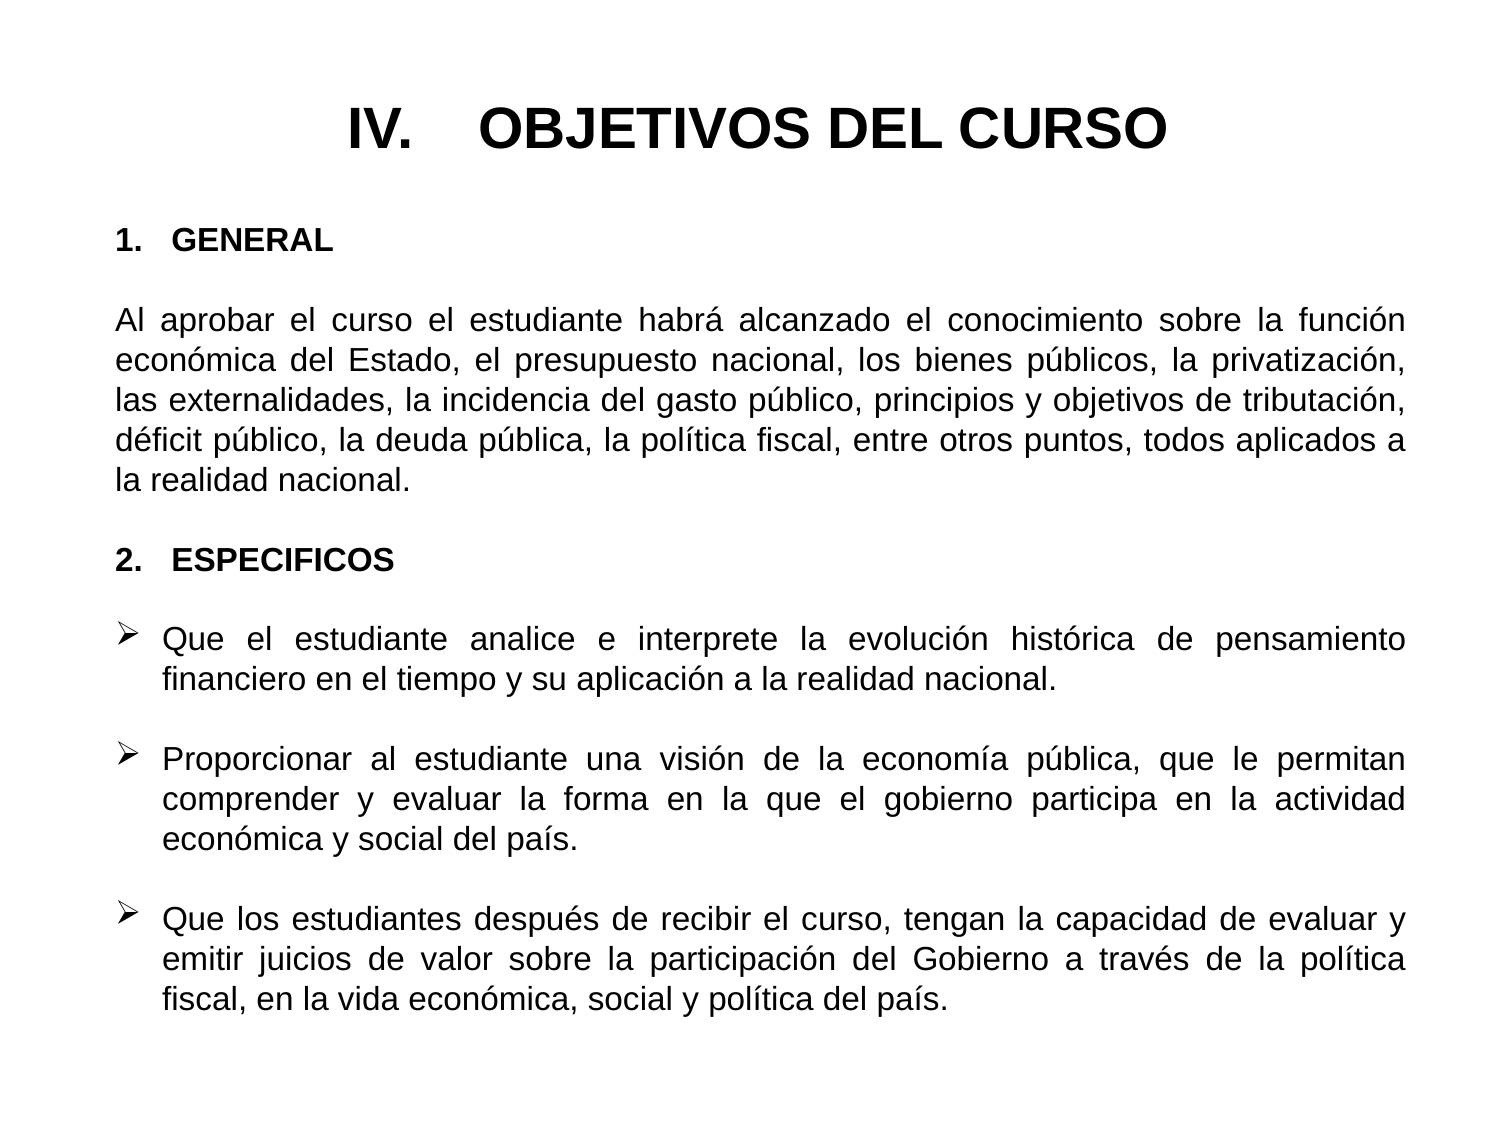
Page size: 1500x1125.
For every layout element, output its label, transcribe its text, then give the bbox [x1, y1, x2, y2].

title IV. OBJETIVOS DEL CURSO [146, 53, 1372, 197]
text_box GENERAL Al aprobar el curso el estudiante habrá alcanzado el conocimiento sobre la función económica del Estado, el presupuesto nacional, los bienes públicos, la privatización, las externalidades, la incidencia del gasto público, principios y objetivos de tributación, déficit público, la deuda pública, la política fiscal, entre otros puntos, todos aplicados a la realidad nacional. ESPECIFICOS Que el estudiante analice e interprete la evolución histórica de pensamiento financiero en el tiempo y su aplicación a la realidad nacional. Proporcionar al estudiante una visión de la economía pública, que le permitan comprender y evaluar la forma en la que el gobierno participa en la actividad económica y social del país. Que los estudiantes después de recibir el curso, tengan la capacidad de evaluar y emitir juicios de valor sobre la participación del Gobierno a través de la política fiscal, en la vida económica, social y política del país. [100, 210, 1424, 1025]
